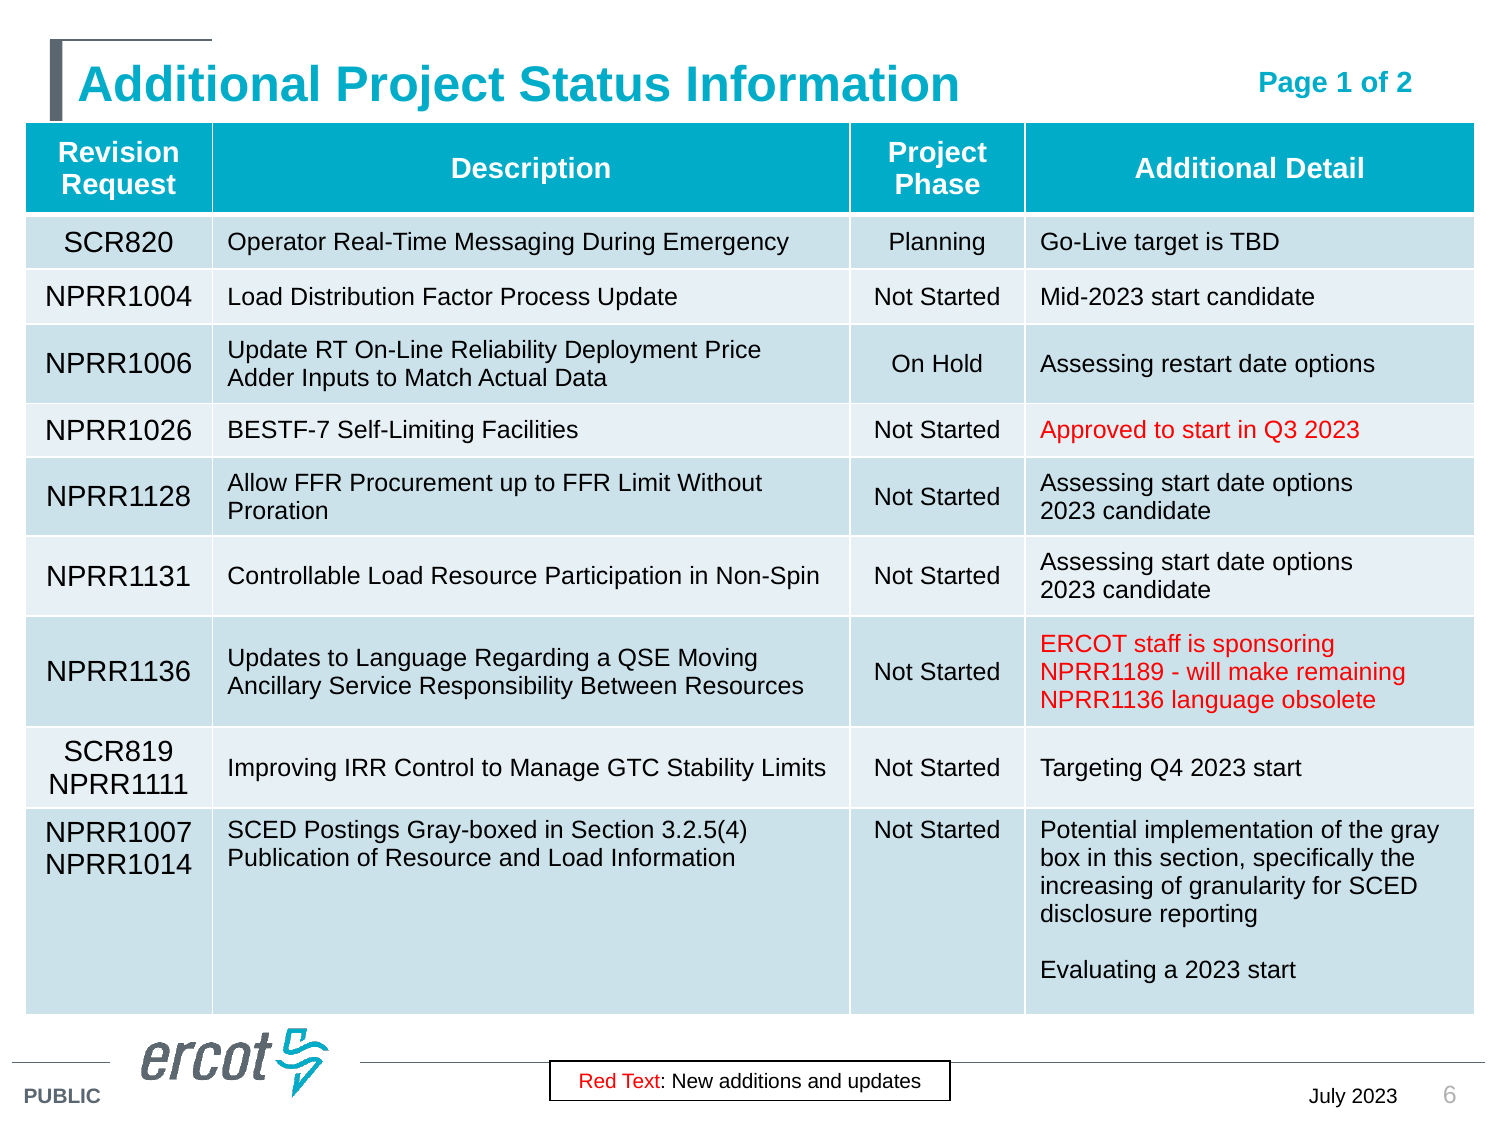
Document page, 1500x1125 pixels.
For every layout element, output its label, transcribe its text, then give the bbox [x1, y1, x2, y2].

table_cell NPRR1131 [26, 537, 212, 615]
text_box Page 1 of 2 [1243, 55, 1453, 110]
table_cell Mid-2023 start candidate [1026, 270, 1474, 323]
table_cell Not Started [851, 537, 1024, 615]
table_cell Planning [851, 217, 1024, 268]
table_cell Assessing start date options 2023 candidate [1026, 537, 1474, 615]
table_cell NPRR1026 [26, 404, 212, 456]
table_cell Not Started [851, 728, 1024, 807]
table_cell ERCOT staff is sponsoring NPRR1189 - will make remaining NPRR1136 language obsolete [1026, 617, 1474, 726]
table_cell On Hold [851, 325, 1024, 403]
table_cell Not Started [851, 458, 1024, 535]
table_cell SCR820 [26, 217, 212, 268]
slide_number 6 [1412, 1076, 1488, 1112]
text_box Red Text: New additions and updates [549, 1060, 950, 1101]
table_cell Operator Real-Time Messaging During Emergency [213, 217, 849, 268]
table_header Project Phase [851, 123, 1024, 212]
table_cell Assessing start date options 2023 candidate [1026, 458, 1474, 535]
table_cell Not Started [851, 270, 1024, 323]
table_cell Go-Live target is TBD [1026, 217, 1474, 268]
table_cell SCR819 NPRR1111 [26, 728, 212, 807]
table_cell Assessing restart date options [1026, 325, 1474, 403]
table_cell Not Started [851, 809, 1024, 1014]
table_cell NPRR1128 [26, 458, 212, 535]
table_cell Updates to Language Regarding a QSE Moving Ancillary Service Responsibility Between Resources [213, 617, 849, 726]
table_cell Update RT On-Line Reliability Deployment Price Adder Inputs to Match Actual Data [213, 325, 849, 403]
table_cell Potential implementation of the gray box in this section, specifically the increasing of granularity for SCED disclosure reporting Evaluating a 2023 start [1026, 809, 1474, 1014]
table_cell Not Started [851, 617, 1024, 726]
table_cell NPRR1004 [26, 270, 212, 323]
table_cell NPRR1006 [26, 325, 212, 403]
table_cell Not Started [851, 404, 1024, 456]
table_cell Improving IRR Control to Manage GTC Stability Limits [213, 728, 849, 807]
table_cell Approved to start in Q3 2023 [1026, 404, 1474, 456]
title Additional Project Status Information [62, 44, 1000, 121]
table_cell NPRR1136 [26, 617, 212, 726]
picture [137, 1024, 332, 1100]
table_header Description [213, 123, 849, 212]
table_header Revision Request [26, 123, 212, 212]
table_cell Load Distribution Factor Process Update [213, 270, 849, 323]
table_header Additional Detail [1026, 123, 1474, 212]
table_cell BESTF-7 Self-Limiting Facilities [213, 404, 849, 456]
table_cell NPRR1007 NPRR1014 [26, 809, 212, 1014]
table_cell Targeting Q4 2023 start [1026, 728, 1474, 807]
table_cell Controllable Load Resource Participation in Non-Spin [213, 537, 849, 615]
table_cell Allow FFR Procurement up to FFR Limit Without Proration [213, 458, 849, 535]
table_cell SCED Postings Gray-boxed in Section 3.2.5(4) Publication of Resource and Load Information [213, 809, 849, 1014]
